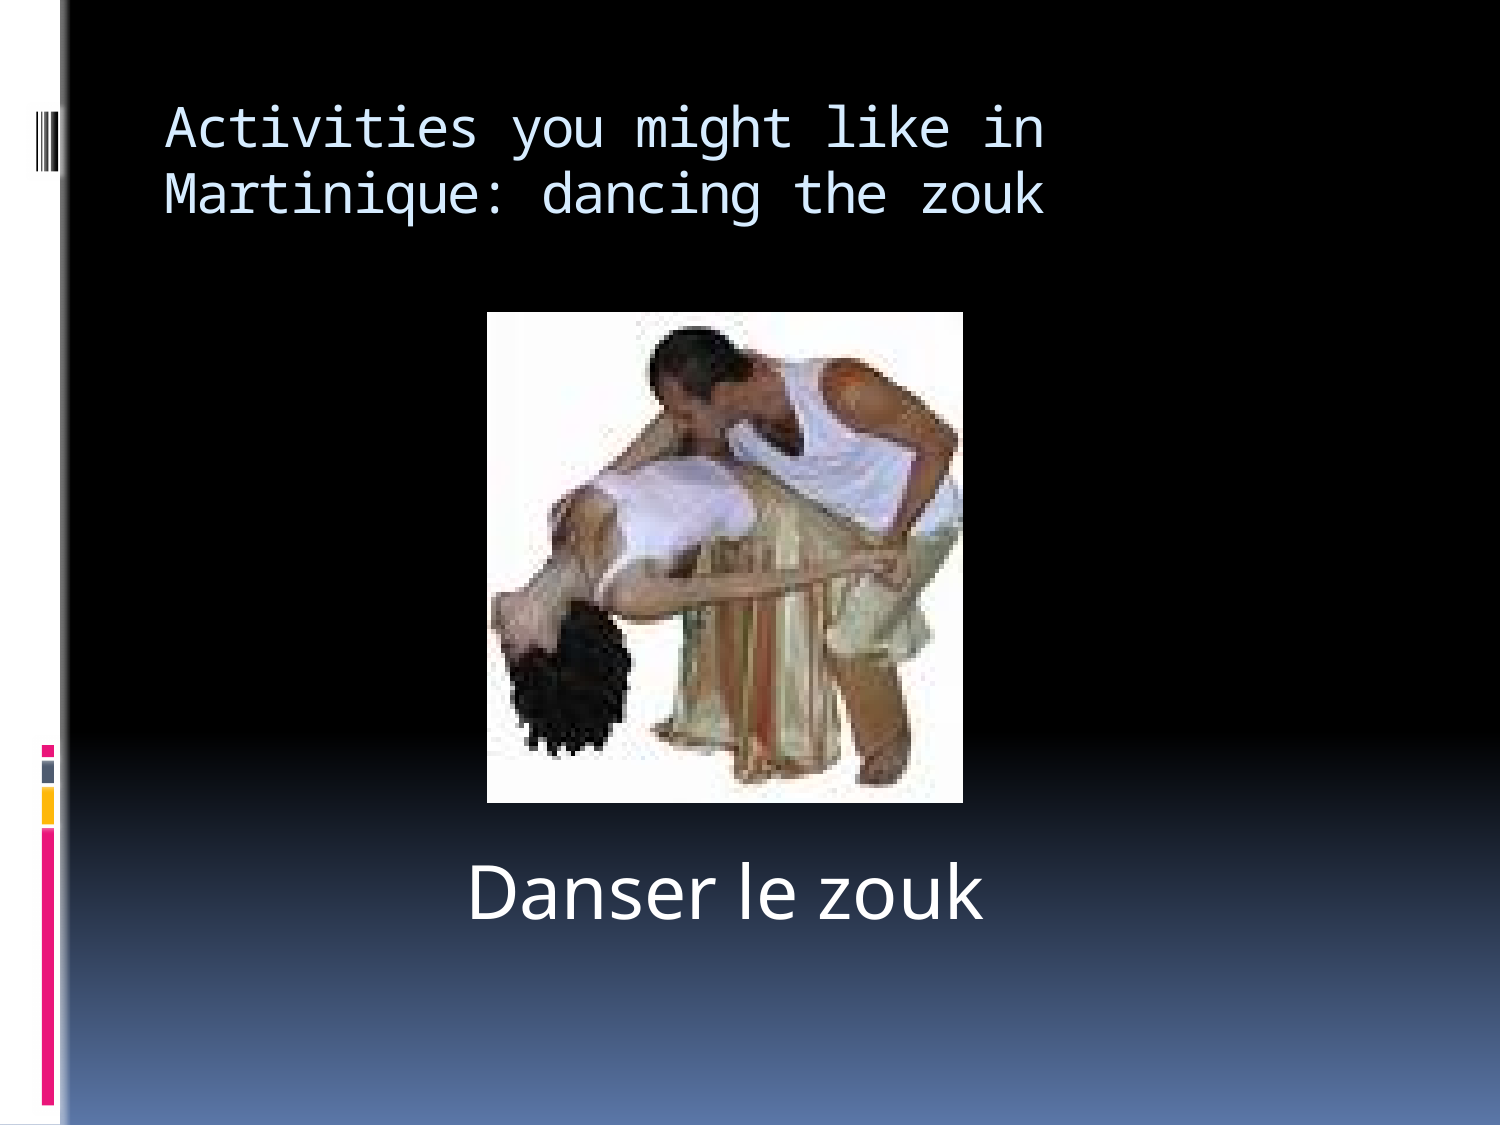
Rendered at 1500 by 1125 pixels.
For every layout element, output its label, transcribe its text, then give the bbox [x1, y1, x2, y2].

text_box Danser le zouk [75, 837, 1375, 943]
picture [487, 312, 963, 804]
title Activities you might like in Martinique: dancing the zouk [150, 83, 1425, 234]
